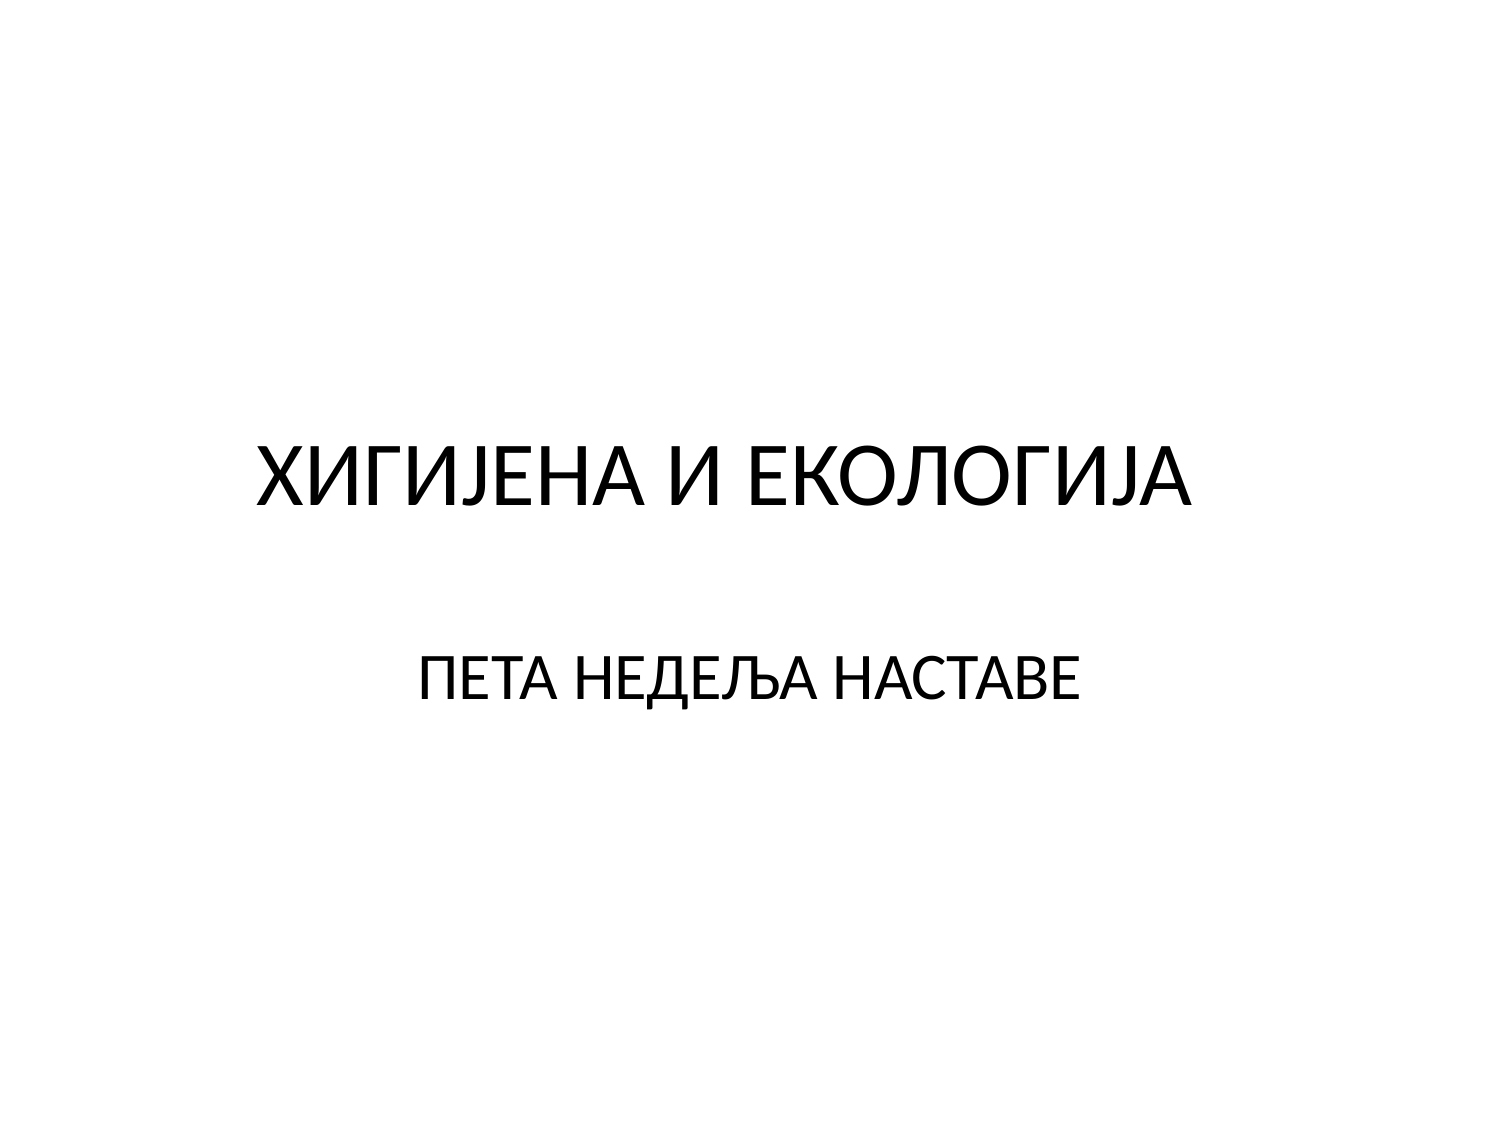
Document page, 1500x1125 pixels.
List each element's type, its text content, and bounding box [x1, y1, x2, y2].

title ХИГИЈЕНА И ЕКОЛОГИЈА [50, 375, 1400, 563]
list ПЕТА НЕДЕЉА НАСТАВЕ [75, 624, 1425, 1005]
